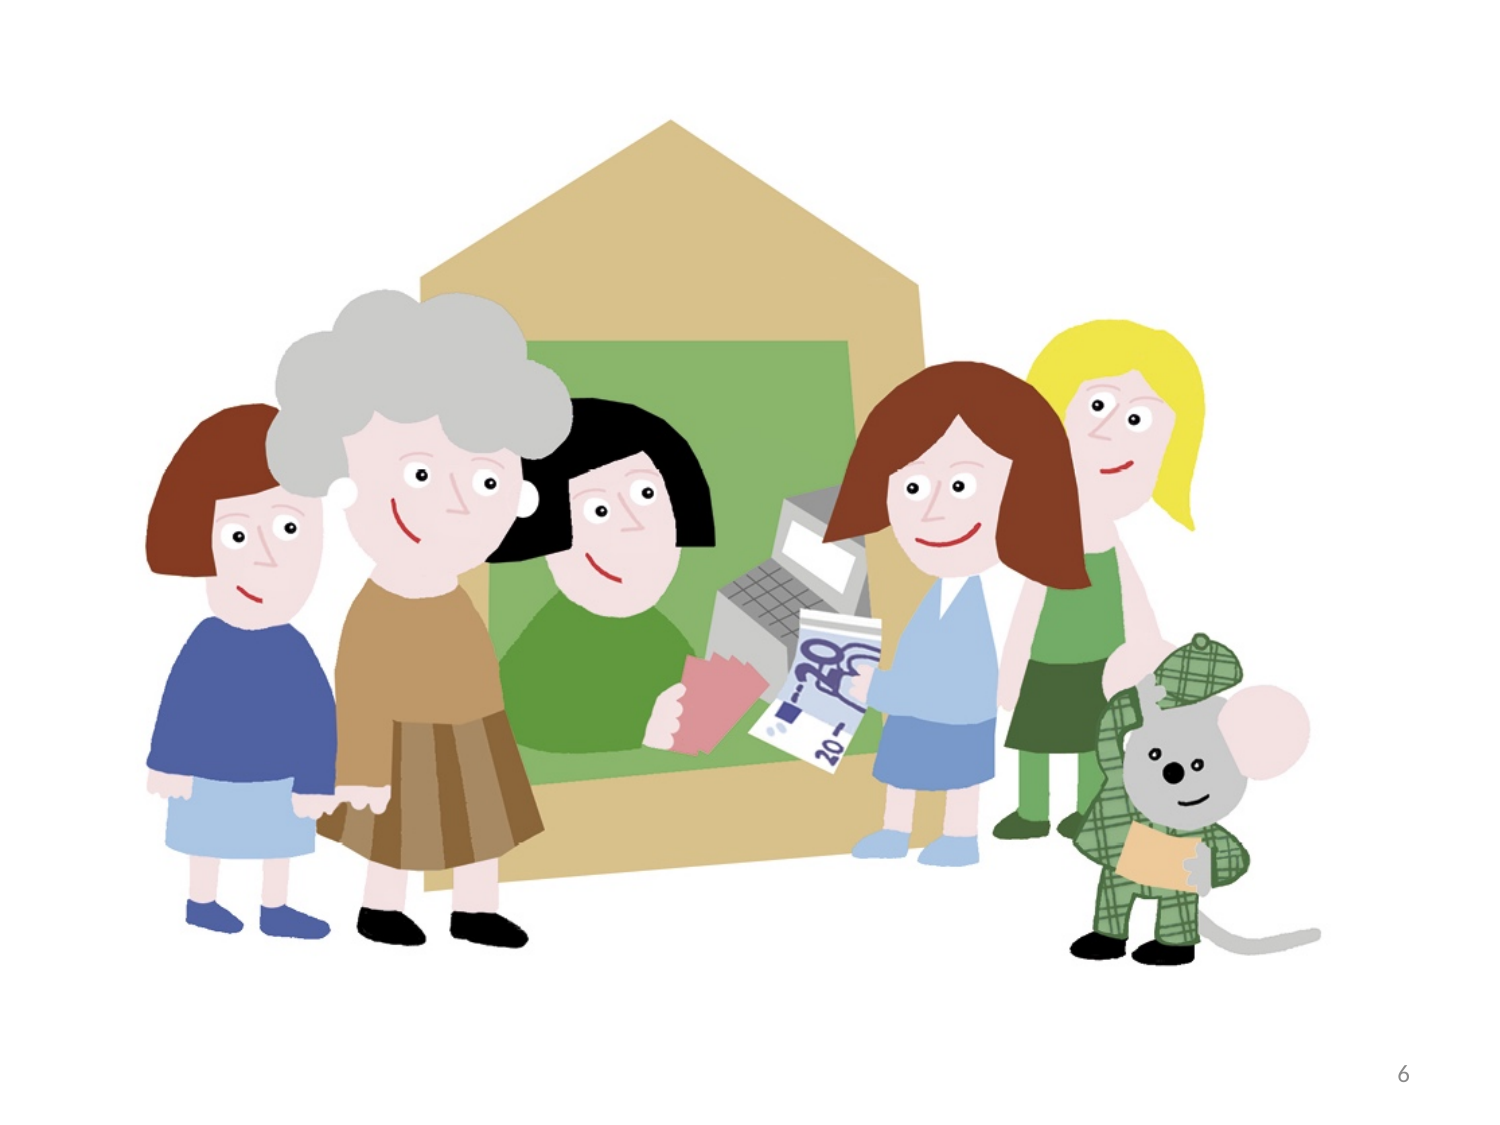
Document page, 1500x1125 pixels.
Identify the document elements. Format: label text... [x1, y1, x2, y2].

picture [93, 72, 1411, 1004]
slide_number 6 [1074, 1042, 1425, 1103]
